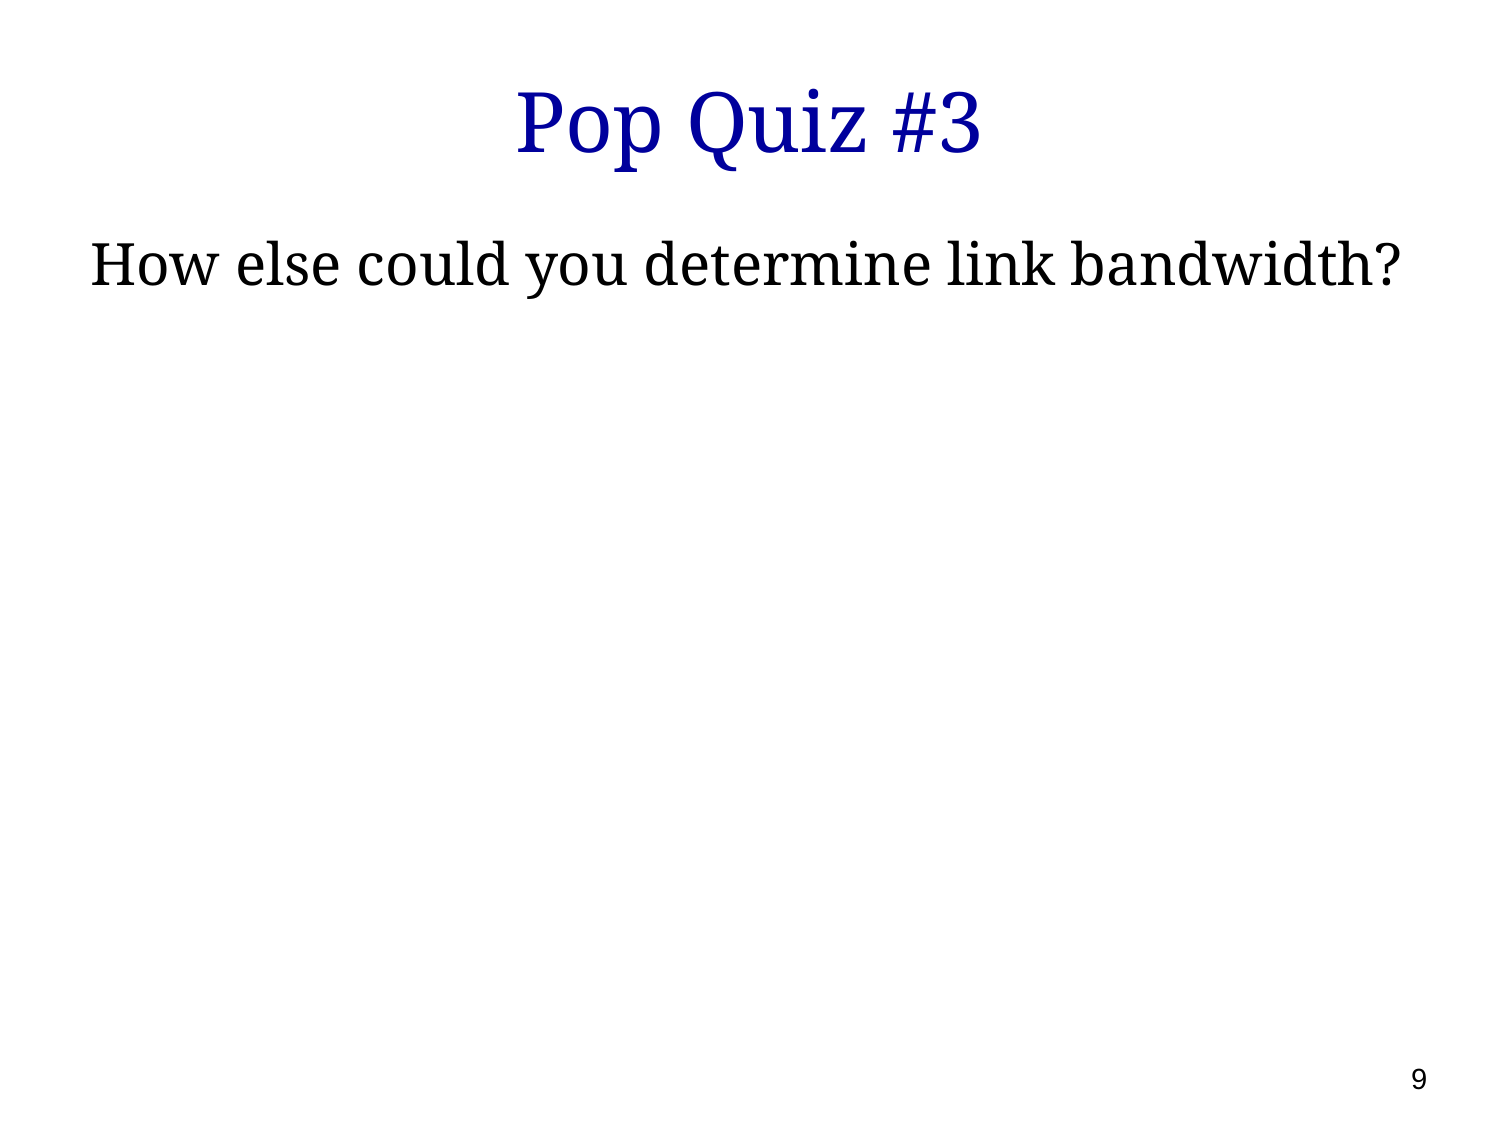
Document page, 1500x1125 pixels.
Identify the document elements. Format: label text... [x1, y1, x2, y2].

list How else could you determine link bandwidth? [74, 219, 1426, 963]
title Pop Quiz #3 [74, 47, 1426, 191]
slide_number 9 [1092, 1024, 1443, 1103]
